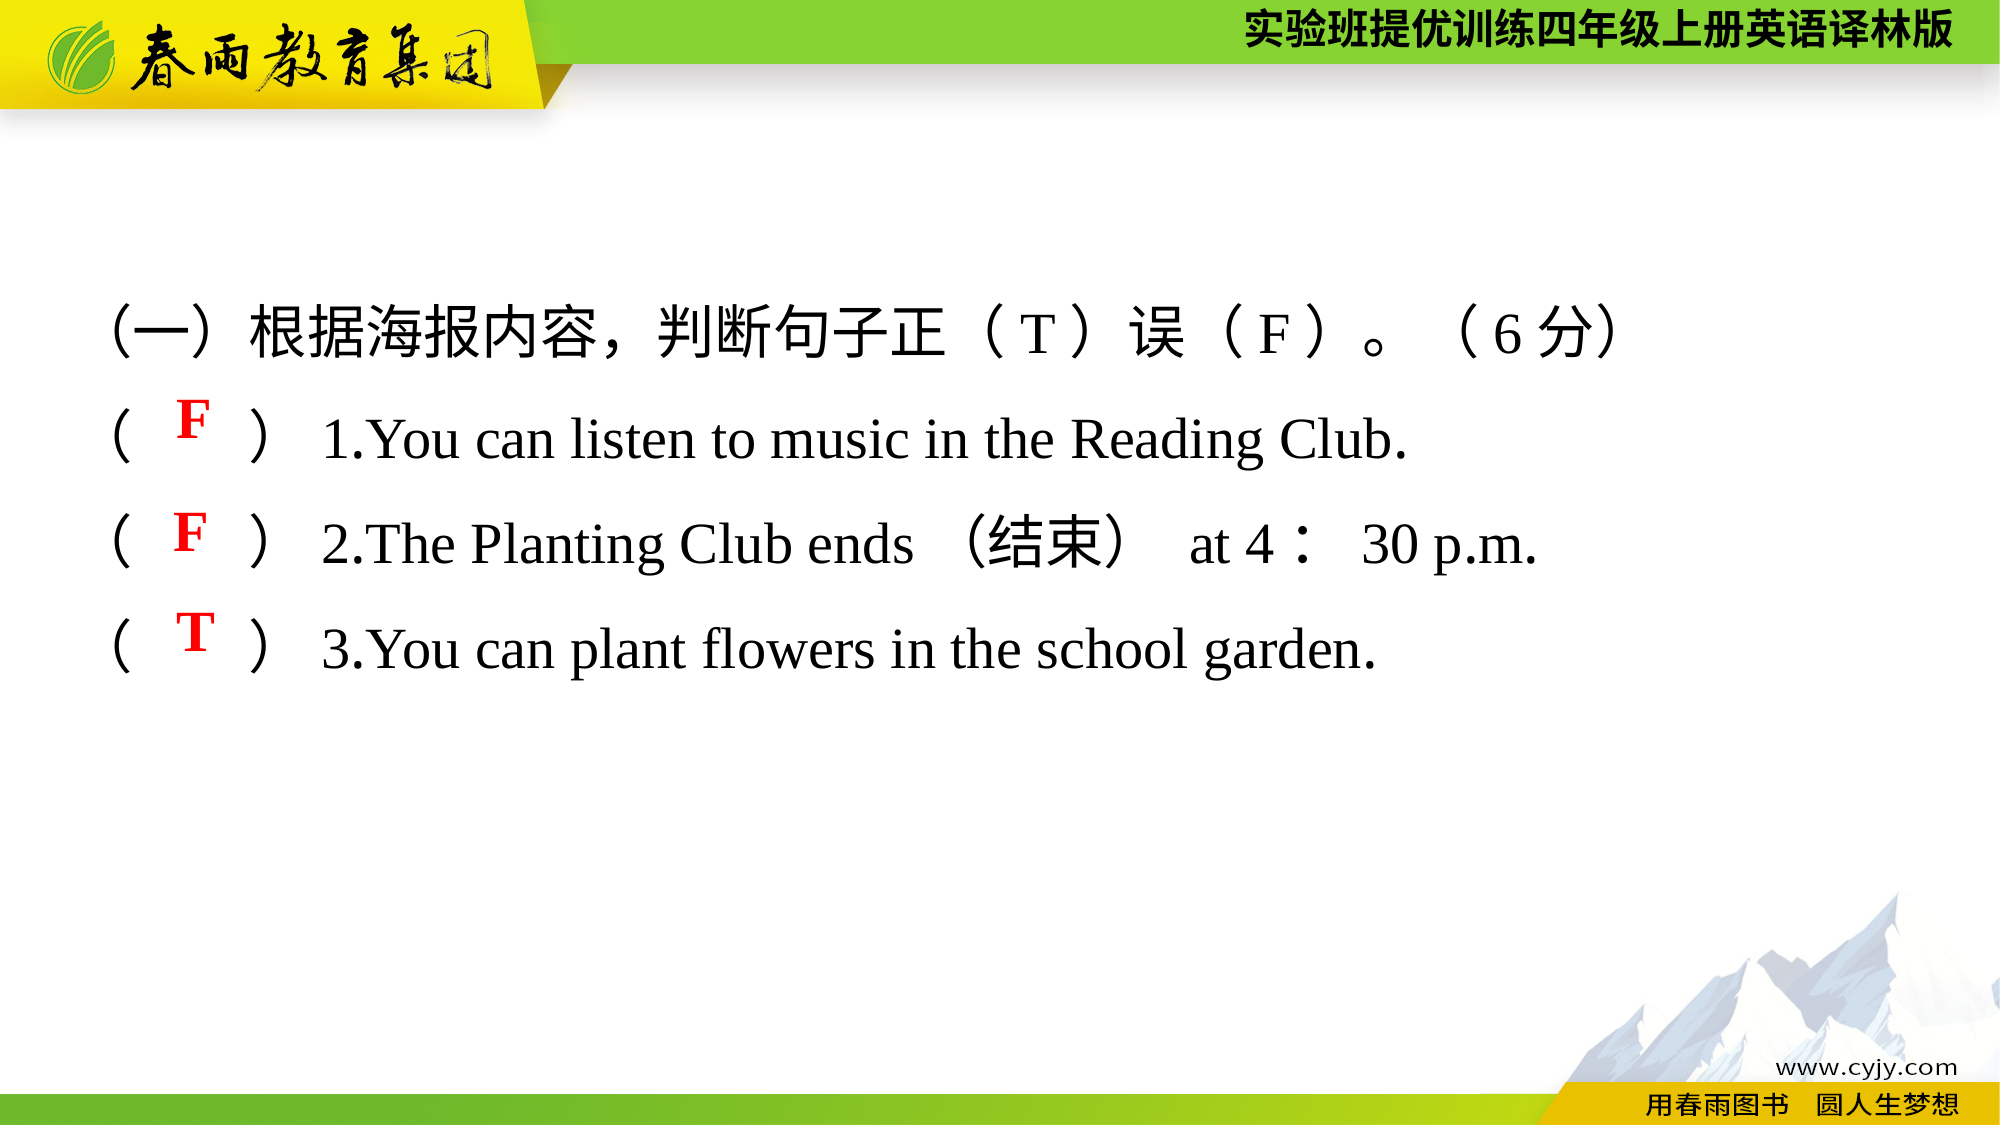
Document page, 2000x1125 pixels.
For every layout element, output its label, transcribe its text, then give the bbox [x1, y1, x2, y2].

text_box F [158, 485, 224, 571]
picture [0, 0, 2000, 1125]
text_box F [161, 372, 227, 458]
text_box T [161, 585, 231, 670]
list （一）根据海报内容，判断句子正（T）误（F）。（6分） （ ）1.You can listen to music in the Reading Club. （ ）2.The Planting Club ends（结束） at 4：30 p.m. （ ）3.You can plant flowers in the school garden. [59, 253, 1944, 693]
